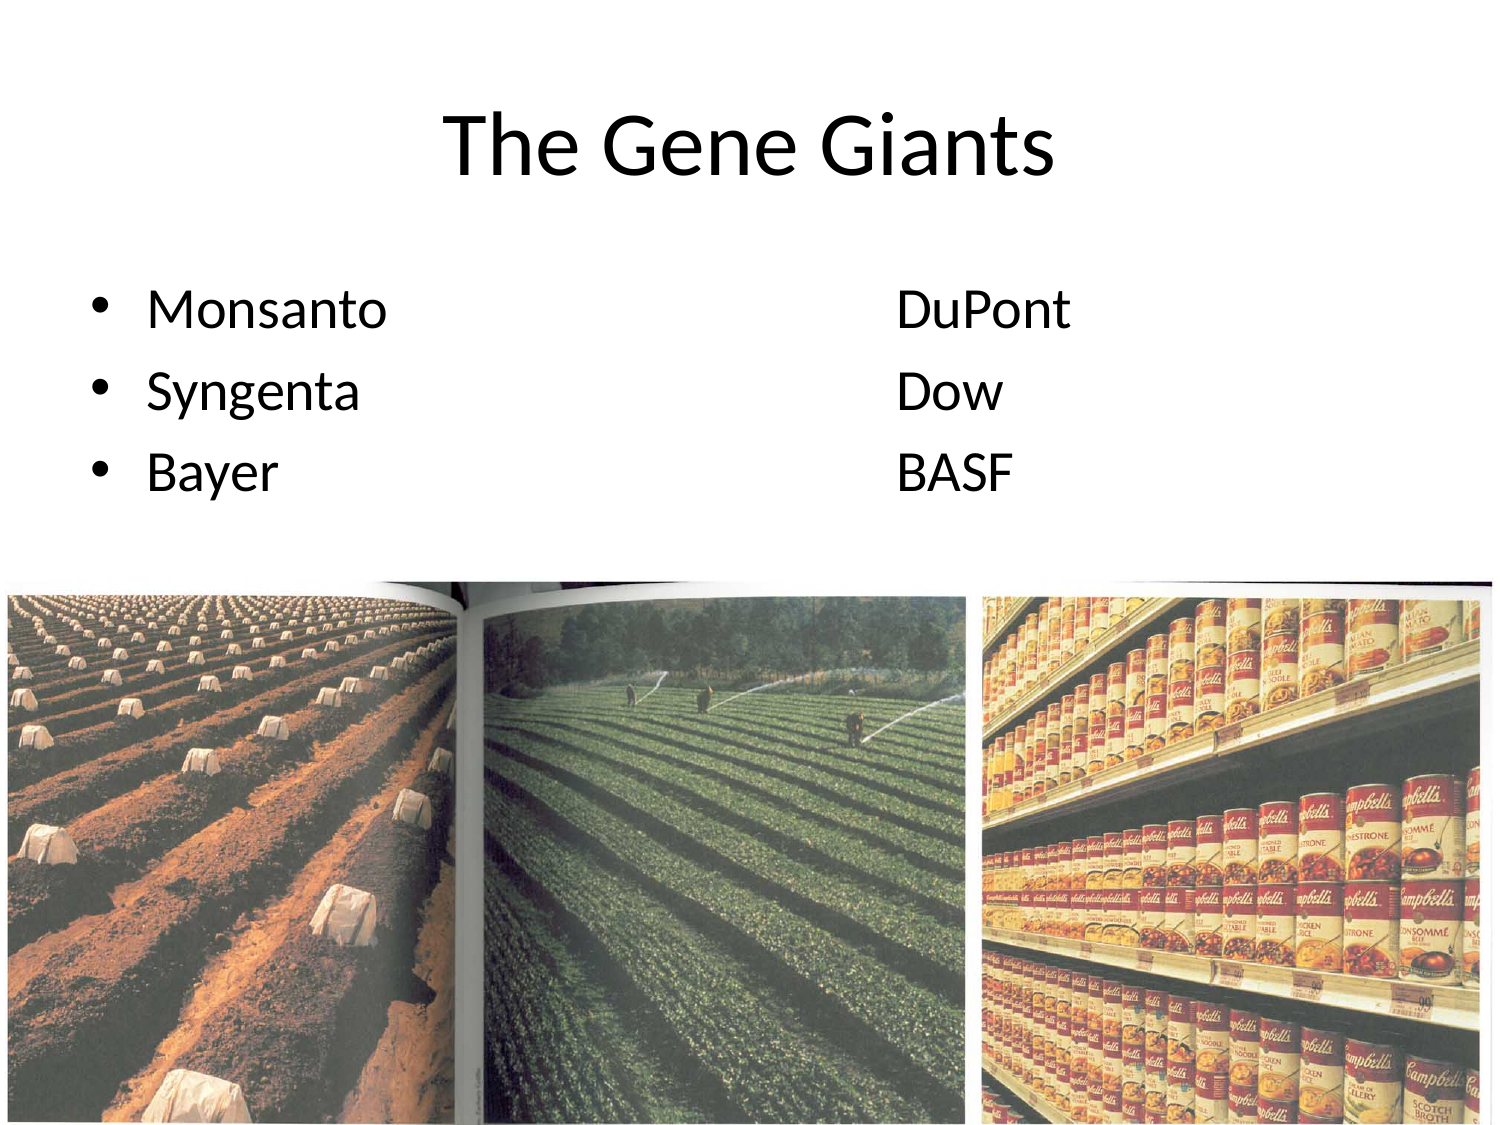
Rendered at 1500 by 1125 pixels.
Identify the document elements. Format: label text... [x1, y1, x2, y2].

title The Gene Giants [74, 44, 1426, 233]
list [5, 578, 1495, 1125]
list Monsanto DuPont Syngenta Dow Bayer BASF [74, 262, 1388, 577]
